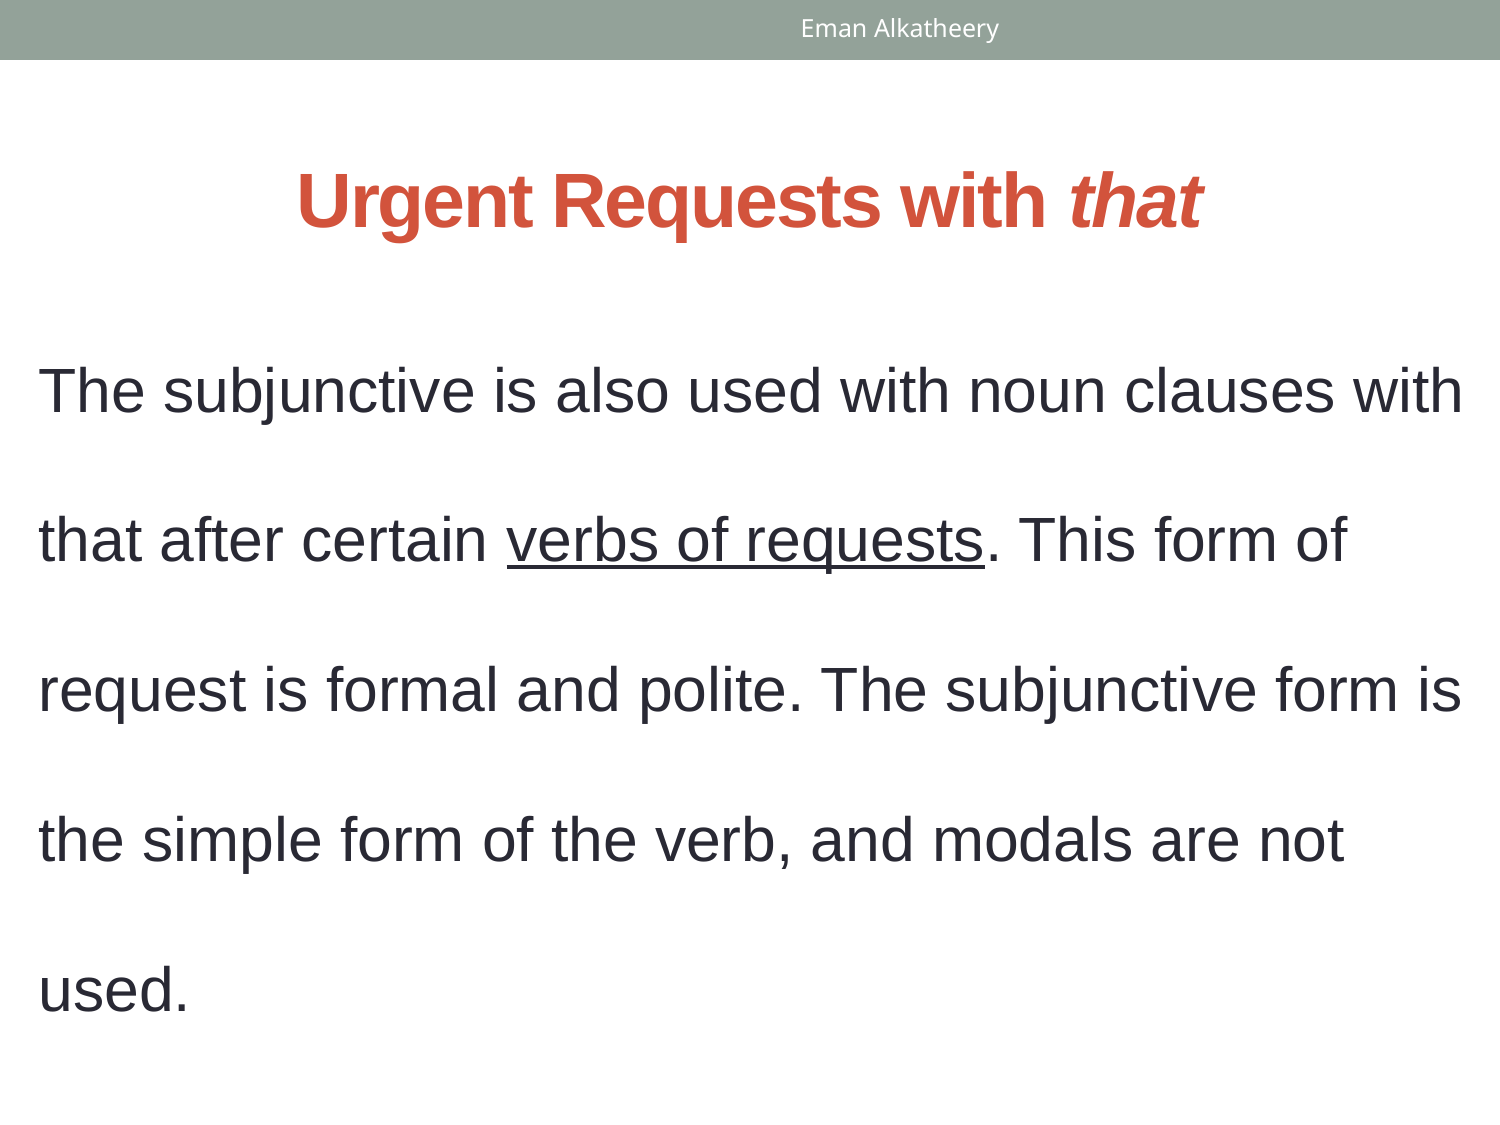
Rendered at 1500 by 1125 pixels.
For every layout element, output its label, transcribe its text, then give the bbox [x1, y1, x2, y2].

title Urgent Requests with that [75, 113, 1425, 267]
footer Eman Alkatheery [562, 3, 1238, 57]
list The subjunctive is also used with noun clauses with that after certain verbs of requests. This form of request is formal and polite. The subjunctive form is the simple form of the verb, and modals are not used. [23, 267, 1483, 1094]
